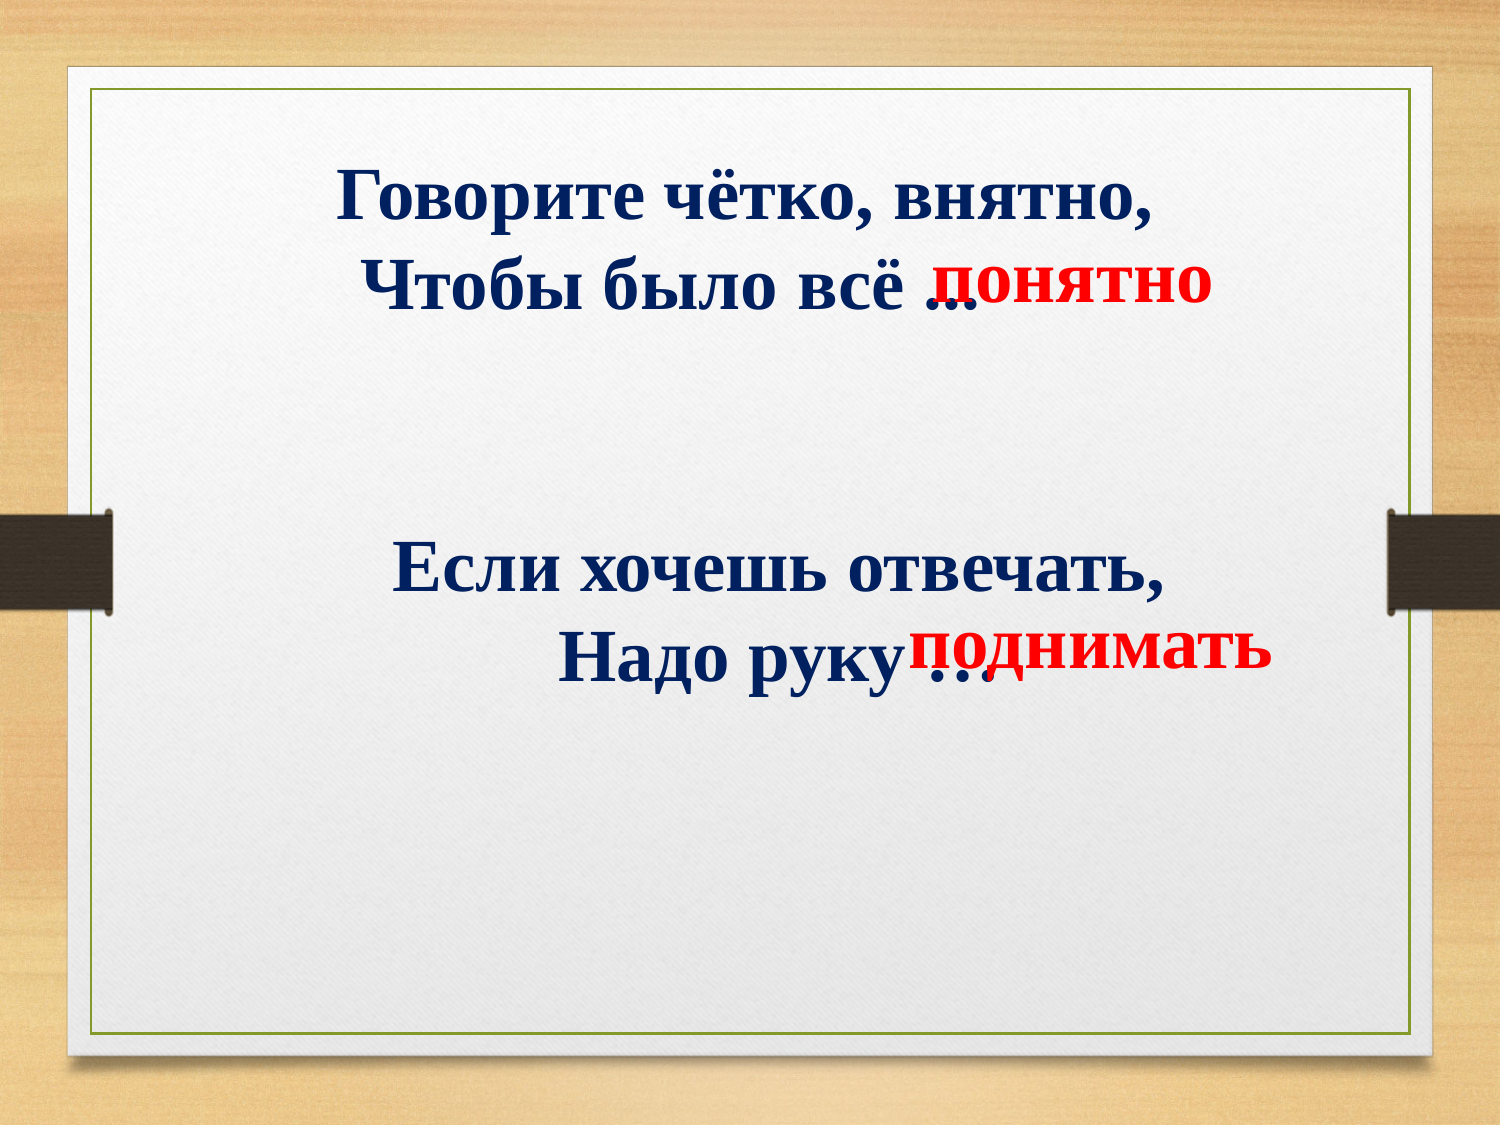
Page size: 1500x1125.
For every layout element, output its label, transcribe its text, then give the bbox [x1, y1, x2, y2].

text_box поднимать [893, 586, 1289, 691]
text_box Говорите чётко, внятно, Чтобы было всё ... [0, 137, 1441, 332]
picture [92, 90, 1408, 137]
text_box Если хочешь отвечать, Надо руку … [182, 509, 1376, 705]
text_box понятно [917, 219, 1229, 325]
picture [0, 0, 1500, 1125]
